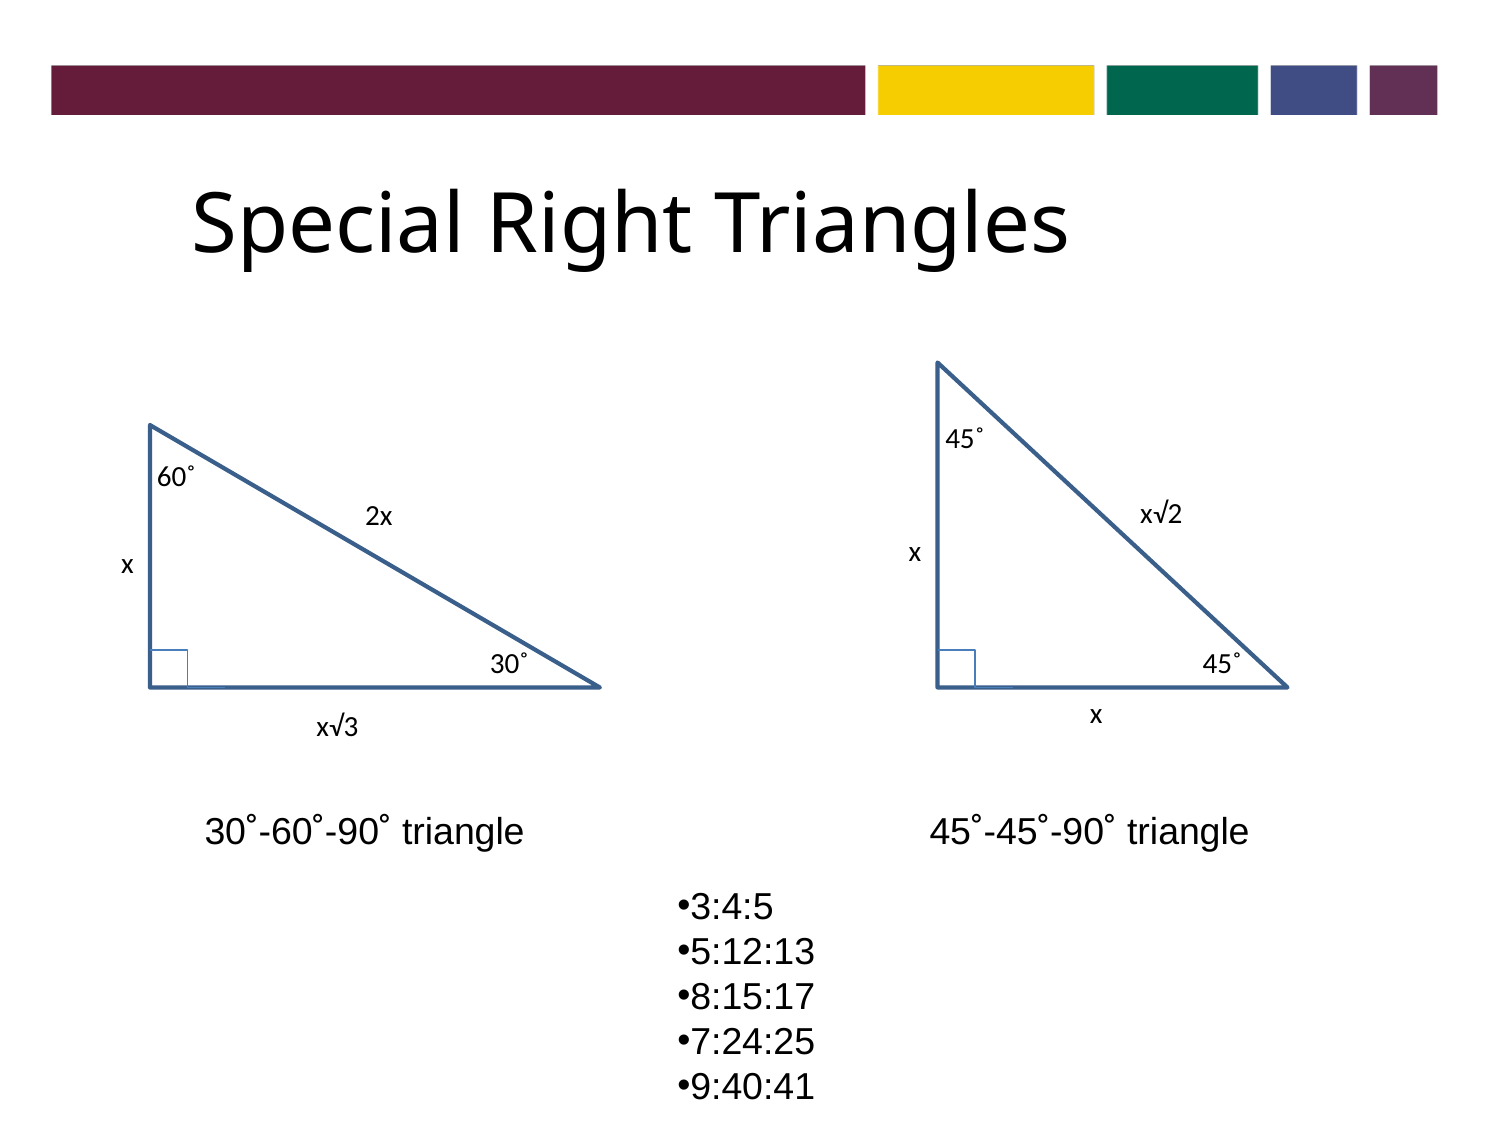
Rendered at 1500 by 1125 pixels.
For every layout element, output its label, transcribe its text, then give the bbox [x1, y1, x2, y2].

text_box [147, 423, 196, 449]
text_box [147, 458, 602, 690]
picture [37, 49, 1438, 116]
text_box x√2 [1125, 487, 1198, 538]
text_box [935, 360, 994, 412]
text_box x [893, 524, 937, 575]
text_box 2x [350, 489, 408, 539]
text_box x√3 [301, 699, 374, 750]
text_box 45˚-45˚-90˚ triangle [914, 799, 1265, 860]
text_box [149, 649, 226, 688]
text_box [937, 649, 1013, 688]
text_box 3:4:5 5:12:13 8:15:17 7:24:25 9:40:41 [662, 874, 838, 1125]
text_box 60˚ [142, 449, 211, 500]
text_box 45˚ [1187, 637, 1257, 688]
text_box [935, 417, 1290, 690]
text_box x [1075, 687, 1118, 738]
text_box x [106, 537, 149, 588]
title Special Right Triangles [50, 125, 1213, 313]
text_box 30˚-60˚-90˚ triangle [189, 799, 540, 860]
text_box 45˚ [930, 412, 1000, 463]
text_box 30˚ [475, 637, 544, 688]
